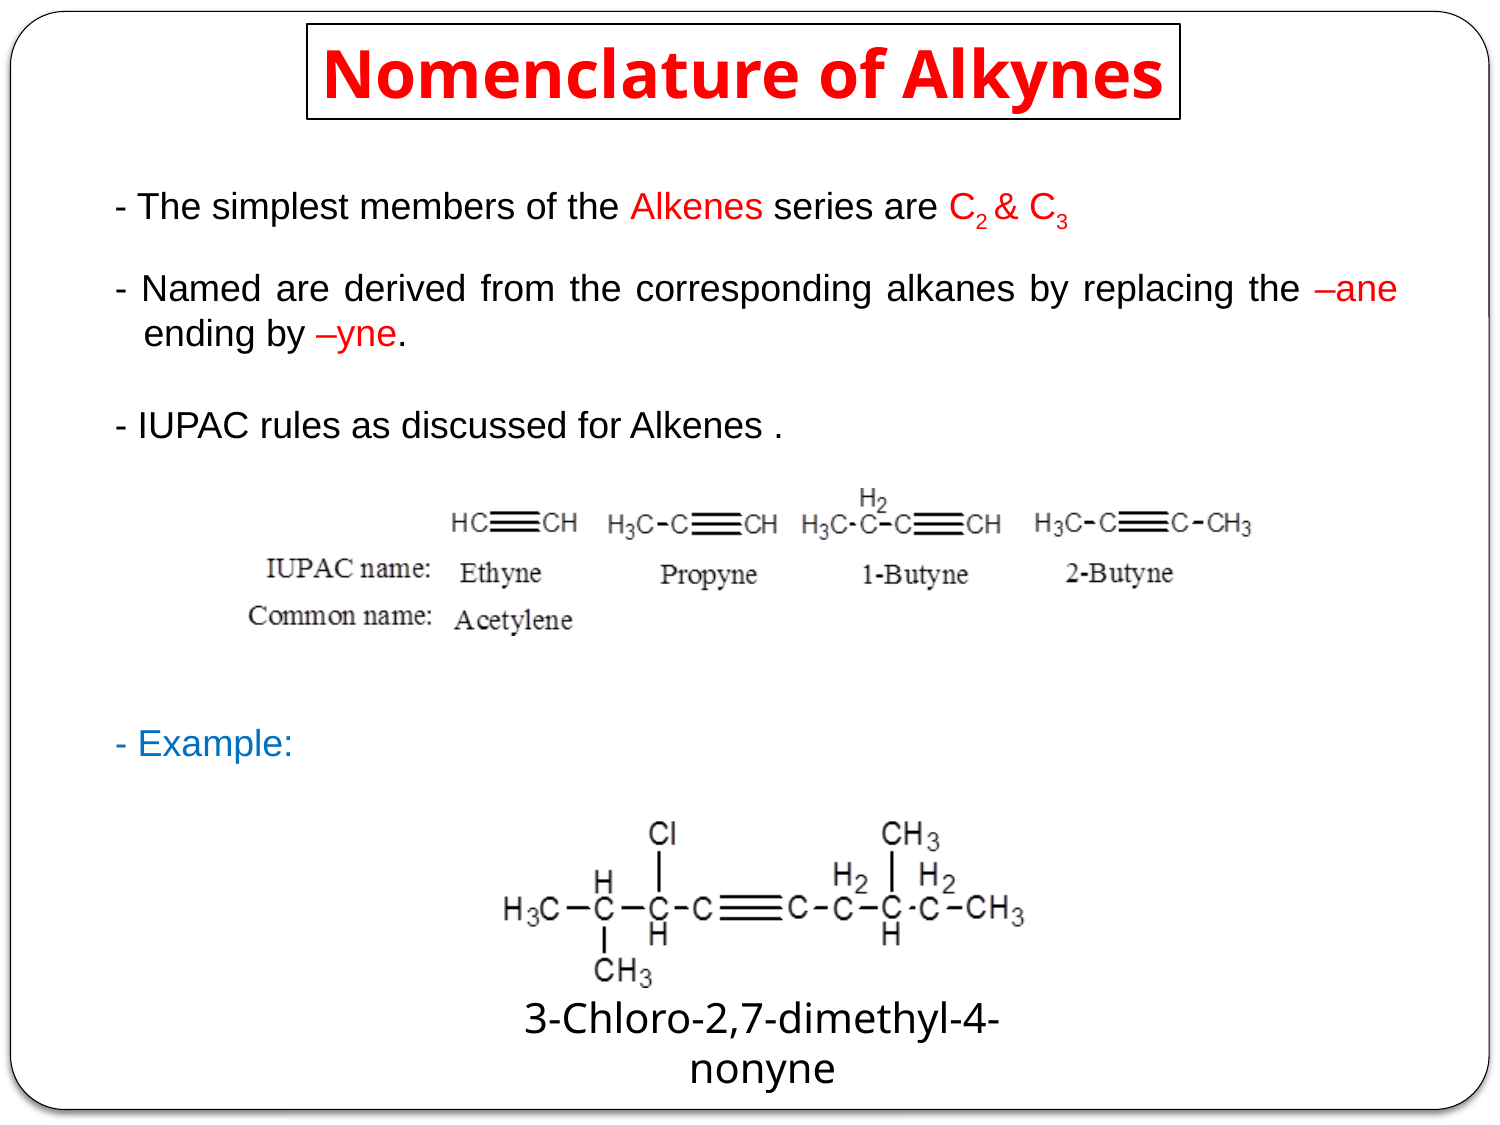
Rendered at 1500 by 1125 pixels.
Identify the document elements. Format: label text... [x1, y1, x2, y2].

text_box - Example: [99, 711, 350, 772]
text_box - IUPAC rules as discussed for Alkenes . [99, 393, 1413, 454]
text_box - The simplest members of the Alkenes series are C2 & C3 [99, 174, 1274, 241]
text_box - Named are derived from the corresponding alkanes by replacing the –ane ending by –yne. [99, 256, 1413, 362]
text_box 3-Chloro-2,7-dimethyl-4-nonyne [487, 984, 1038, 1100]
picture [248, 488, 1252, 637]
text_box Nomenclature of Alkynes [306, 23, 1181, 120]
picture [502, 820, 1026, 988]
